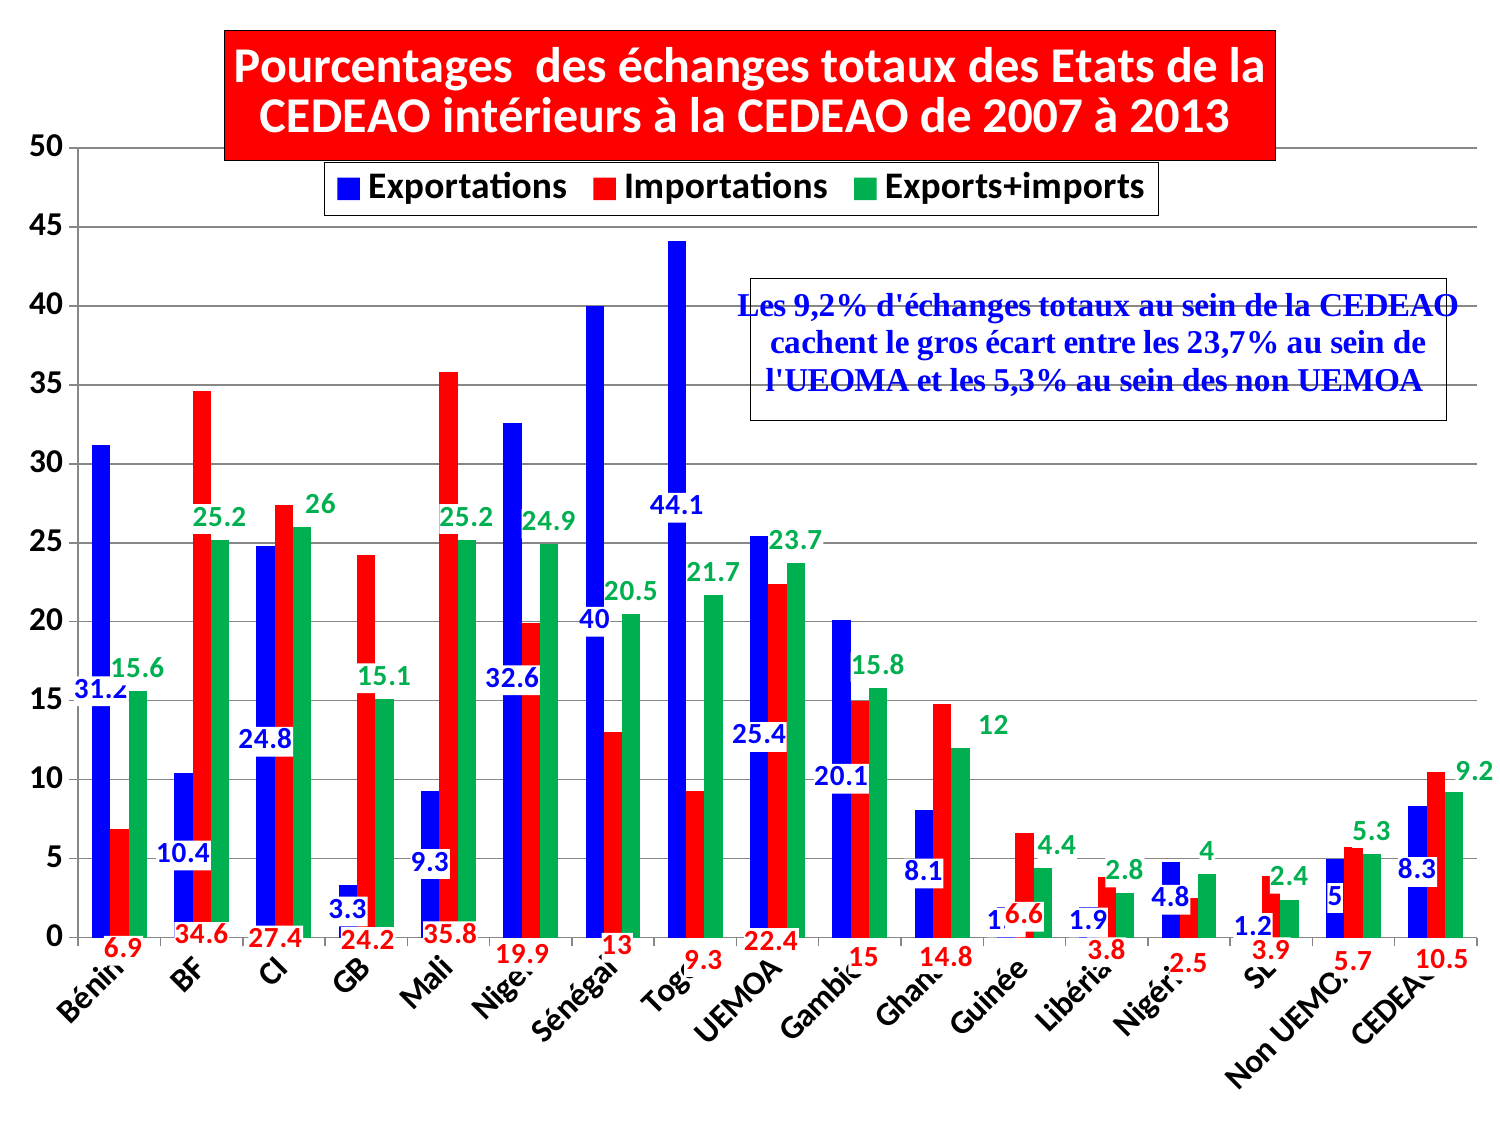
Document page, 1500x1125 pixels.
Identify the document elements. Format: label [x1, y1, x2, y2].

chart [0, 0, 1500, 1125]
